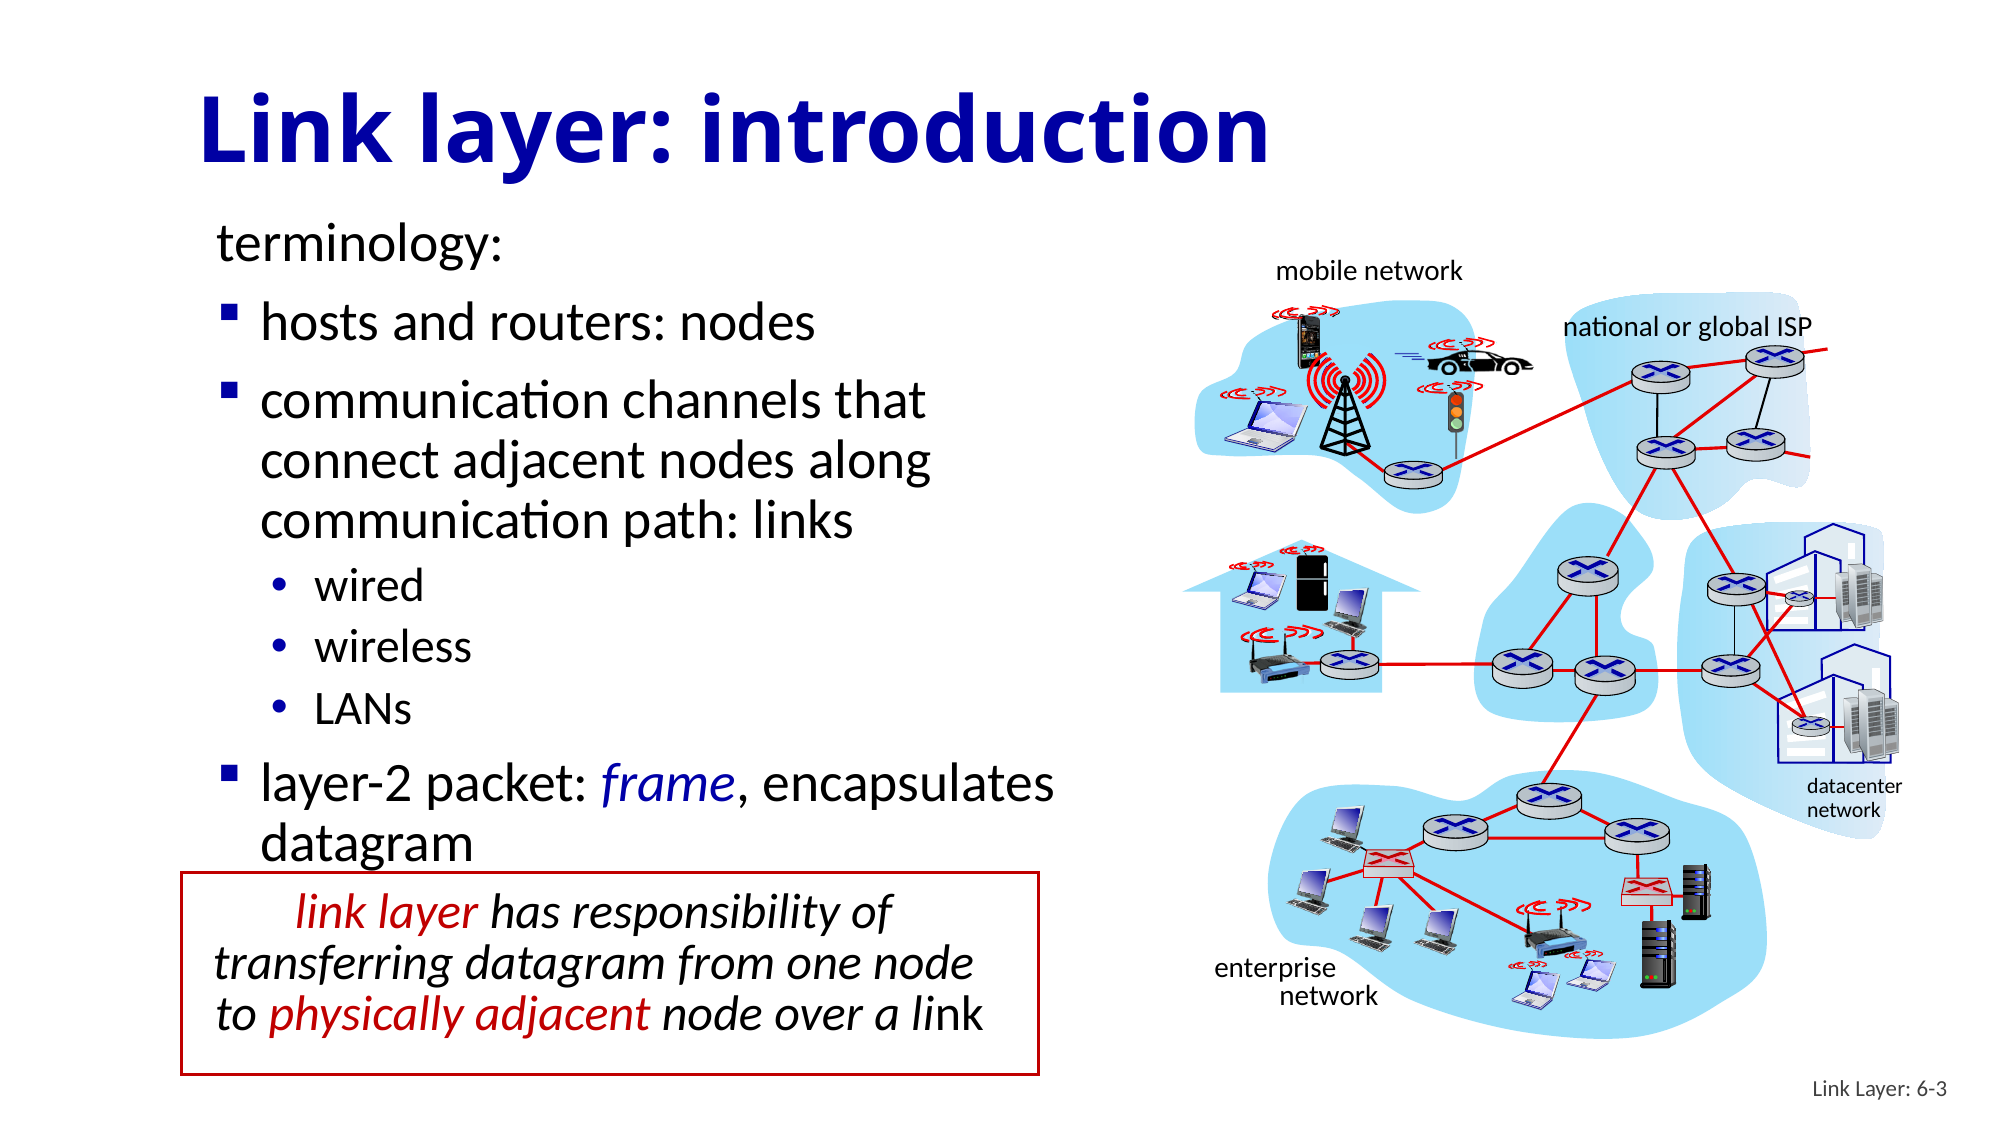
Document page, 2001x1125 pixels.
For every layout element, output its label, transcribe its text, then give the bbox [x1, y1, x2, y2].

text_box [1760, 607, 1806, 667]
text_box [1241, 625, 1323, 642]
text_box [1337, 902, 1395, 956]
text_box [1776, 379, 1782, 428]
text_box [1640, 921, 1677, 988]
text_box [1745, 345, 1804, 379]
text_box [1766, 587, 1800, 595]
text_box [1308, 343, 1385, 415]
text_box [1658, 373, 1750, 446]
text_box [1438, 372, 1652, 472]
text_box [1743, 356, 1812, 488]
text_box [1516, 783, 1582, 820]
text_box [1417, 380, 1483, 393]
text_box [1651, 355, 1745, 373]
text_box [1297, 300, 1475, 514]
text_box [1384, 461, 1443, 489]
text_box datacenter network [1792, 767, 1923, 830]
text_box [1516, 898, 1591, 915]
text_box [1652, 394, 1656, 436]
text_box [1428, 337, 1495, 350]
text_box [1621, 877, 1673, 906]
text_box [1707, 573, 1766, 606]
text_box [180, 872, 1040, 1076]
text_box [1521, 575, 1585, 661]
text_box [1806, 632, 1815, 644]
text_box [1220, 386, 1308, 454]
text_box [1730, 667, 1815, 725]
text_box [1181, 539, 1422, 693]
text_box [1220, 386, 1286, 399]
slide_number Link Layer: 6-3 [1512, 1056, 1963, 1117]
text_box national or global ISP [1548, 303, 1828, 350]
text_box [1785, 590, 1814, 607]
title Link layer: introduction [181, 59, 1907, 207]
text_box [1229, 561, 1274, 570]
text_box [1564, 950, 1617, 993]
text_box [1320, 378, 1370, 455]
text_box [1279, 545, 1324, 554]
text_box [1676, 590, 1733, 669]
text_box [1508, 960, 1547, 969]
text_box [1631, 361, 1690, 394]
text_box enterprise network [1199, 948, 1394, 1019]
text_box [1815, 562, 1901, 762]
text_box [1394, 337, 1534, 375]
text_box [1777, 725, 1891, 763]
picture [1240, 642, 1324, 684]
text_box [1309, 803, 1366, 857]
text_box [1565, 350, 1745, 372]
text_box [1743, 521, 1852, 573]
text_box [1271, 304, 1340, 369]
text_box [1557, 556, 1619, 597]
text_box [1574, 656, 1636, 696]
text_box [1804, 348, 1828, 356]
text_box [1822, 830, 1881, 840]
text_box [1229, 545, 1370, 642]
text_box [1423, 814, 1488, 851]
text_box terminology: hosts and routers: nodes communication channels that connect adjacent nodes along communication path: links wired wireless LANs layer-2 packet: frame, encapsulates datagram [181, 206, 1104, 888]
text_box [1750, 379, 1776, 428]
text_box [1194, 327, 1308, 457]
picture [1523, 915, 1587, 959]
text_box [1735, 607, 1744, 654]
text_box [1662, 451, 1743, 590]
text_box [1416, 380, 1504, 459]
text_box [1604, 818, 1670, 855]
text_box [1272, 305, 1338, 318]
text_box [1595, 291, 1798, 303]
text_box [1726, 428, 1785, 462]
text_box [1766, 523, 1865, 631]
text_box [1607, 470, 1670, 556]
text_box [1792, 716, 1815, 737]
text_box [1744, 595, 1800, 661]
text_box [1865, 525, 1884, 562]
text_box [1681, 865, 1712, 920]
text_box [1492, 648, 1553, 689]
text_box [1806, 644, 1815, 667]
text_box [1509, 960, 1561, 1011]
text_box mobile network [1260, 244, 1479, 294]
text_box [1785, 445, 1811, 458]
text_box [1275, 866, 1332, 919]
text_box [1696, 446, 1726, 451]
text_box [1637, 436, 1696, 470]
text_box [1363, 849, 1415, 878]
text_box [1402, 906, 1460, 959]
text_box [1701, 654, 1760, 688]
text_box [1564, 950, 1603, 958]
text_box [1320, 650, 1379, 680]
text_box [1473, 502, 1659, 723]
text_box [1267, 770, 1767, 1039]
text_box [1676, 672, 1885, 819]
